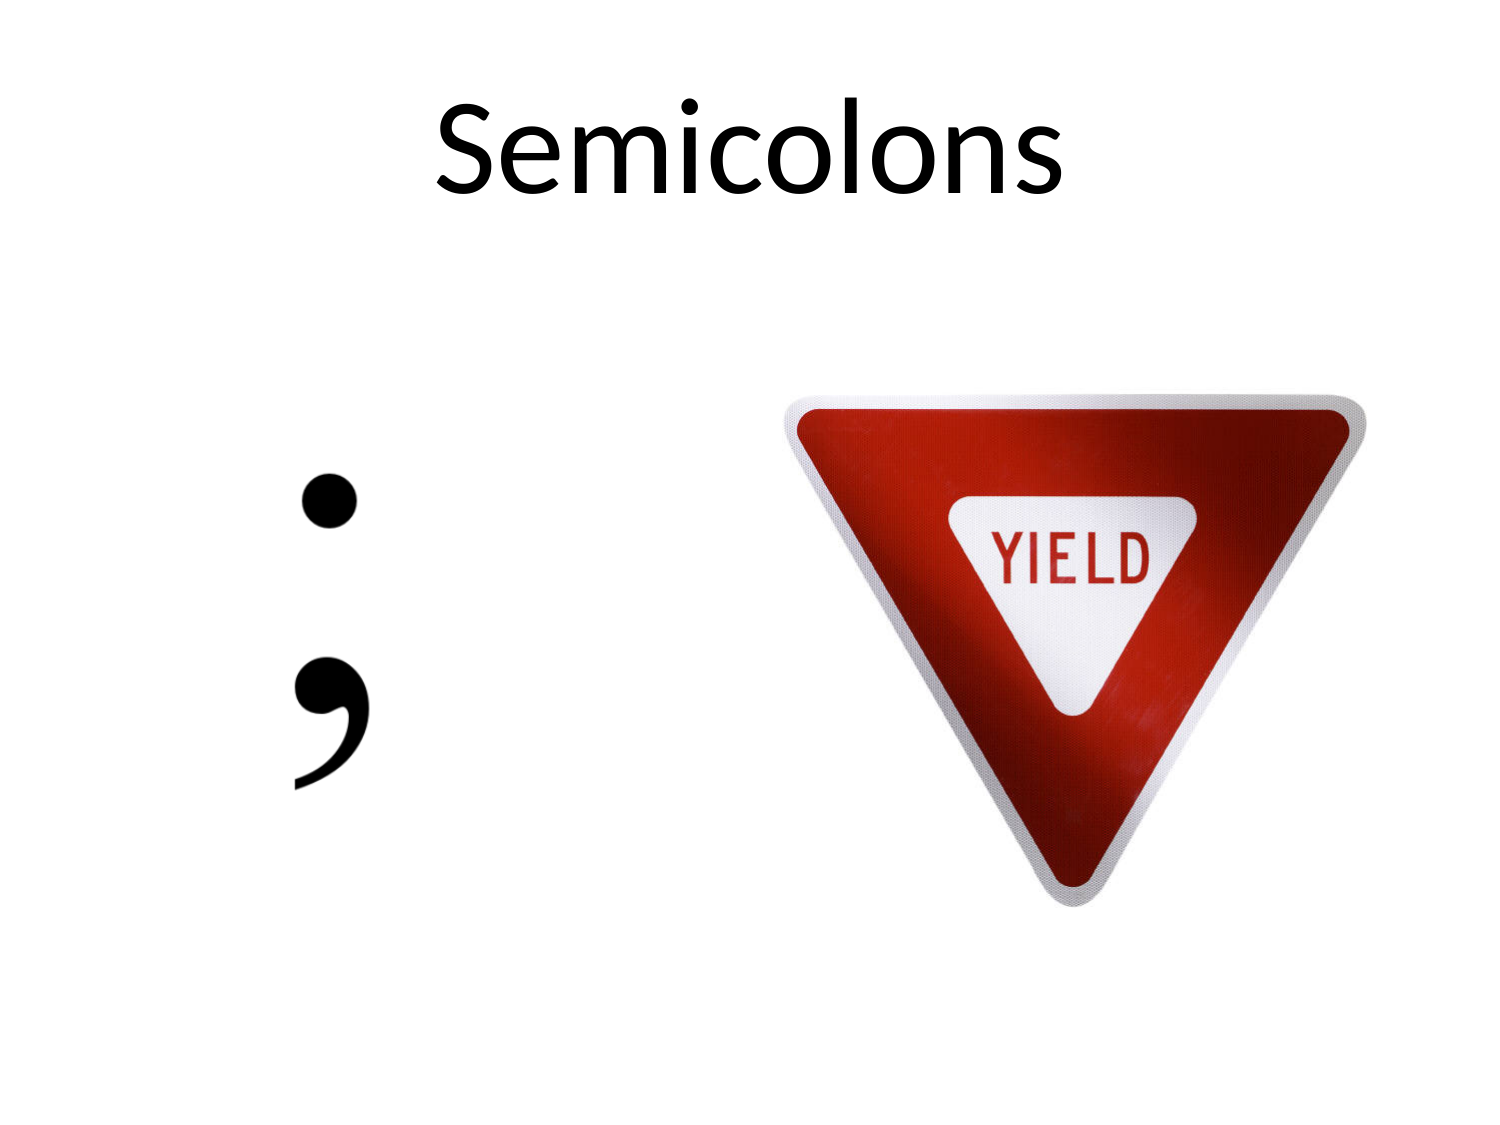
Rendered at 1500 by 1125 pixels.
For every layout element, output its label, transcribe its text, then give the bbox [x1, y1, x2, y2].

title Semicolons [75, 45, 1425, 233]
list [87, 212, 574, 861]
picture [774, 387, 1376, 913]
